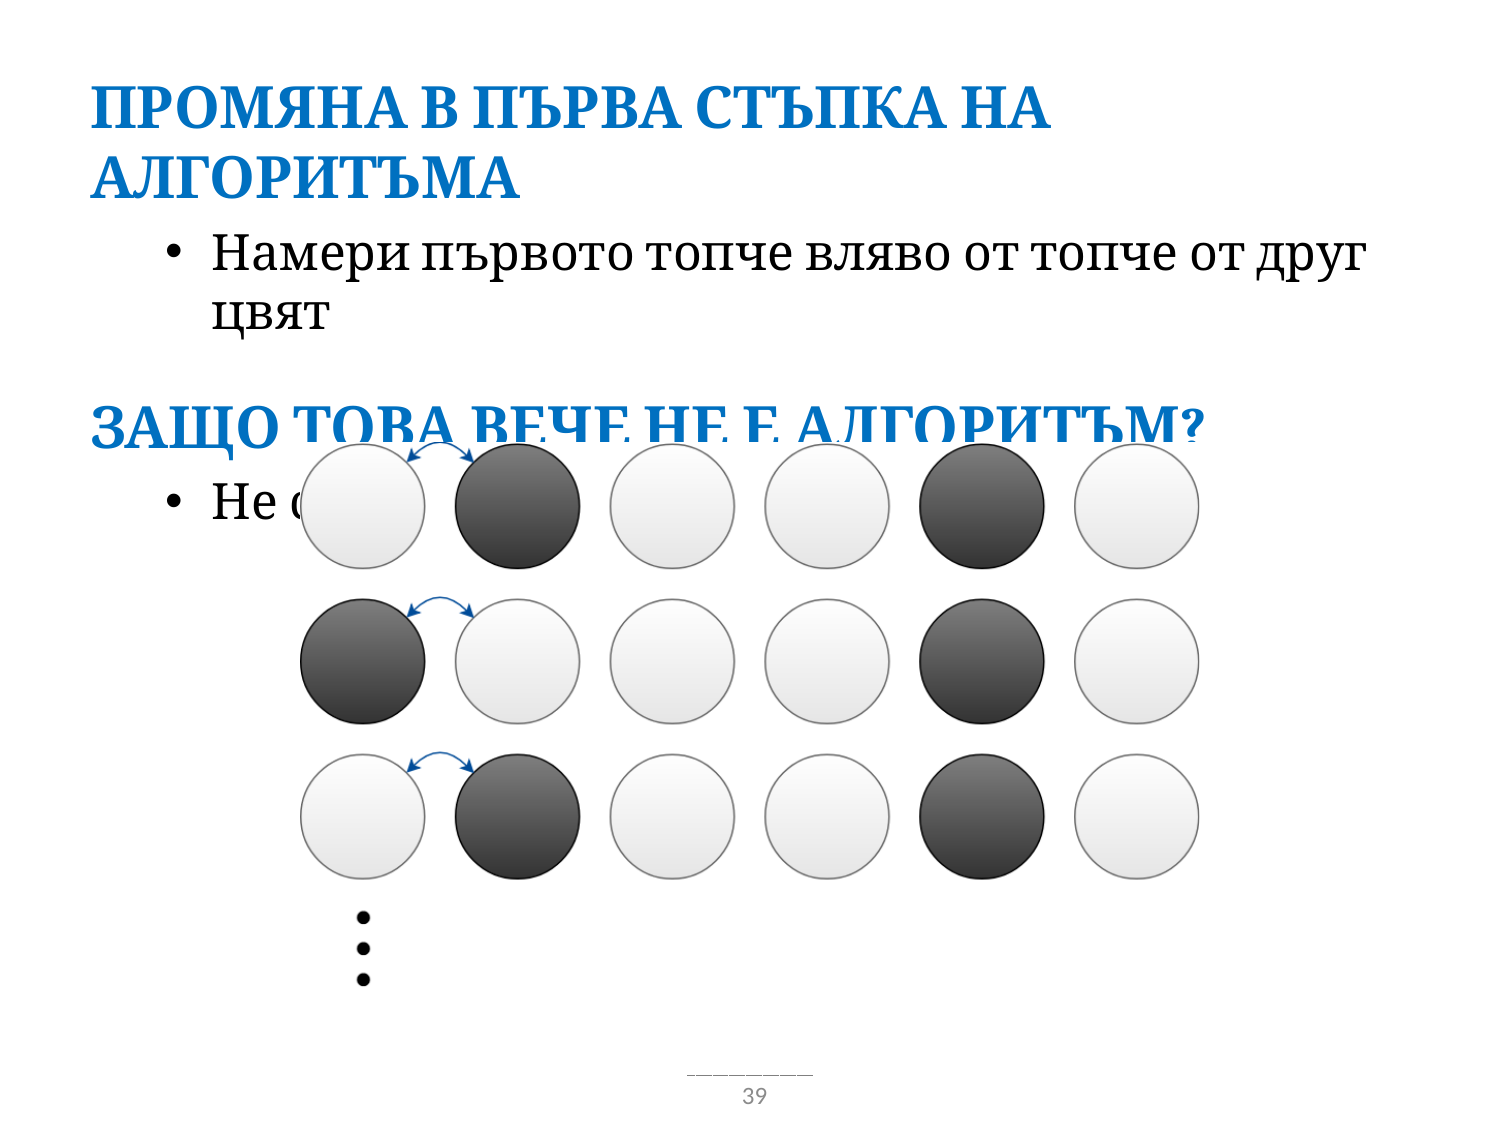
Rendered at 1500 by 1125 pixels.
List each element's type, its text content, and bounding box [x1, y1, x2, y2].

slide_number 39 [579, 1065, 930, 1125]
picture [299, 442, 1201, 1013]
list Промяна в първа стъпка на алгоритъма Намери първото топче вляво от топче от друг цвят Защо това вече не е алгоритъм? Не свършва [75, 62, 1450, 1063]
